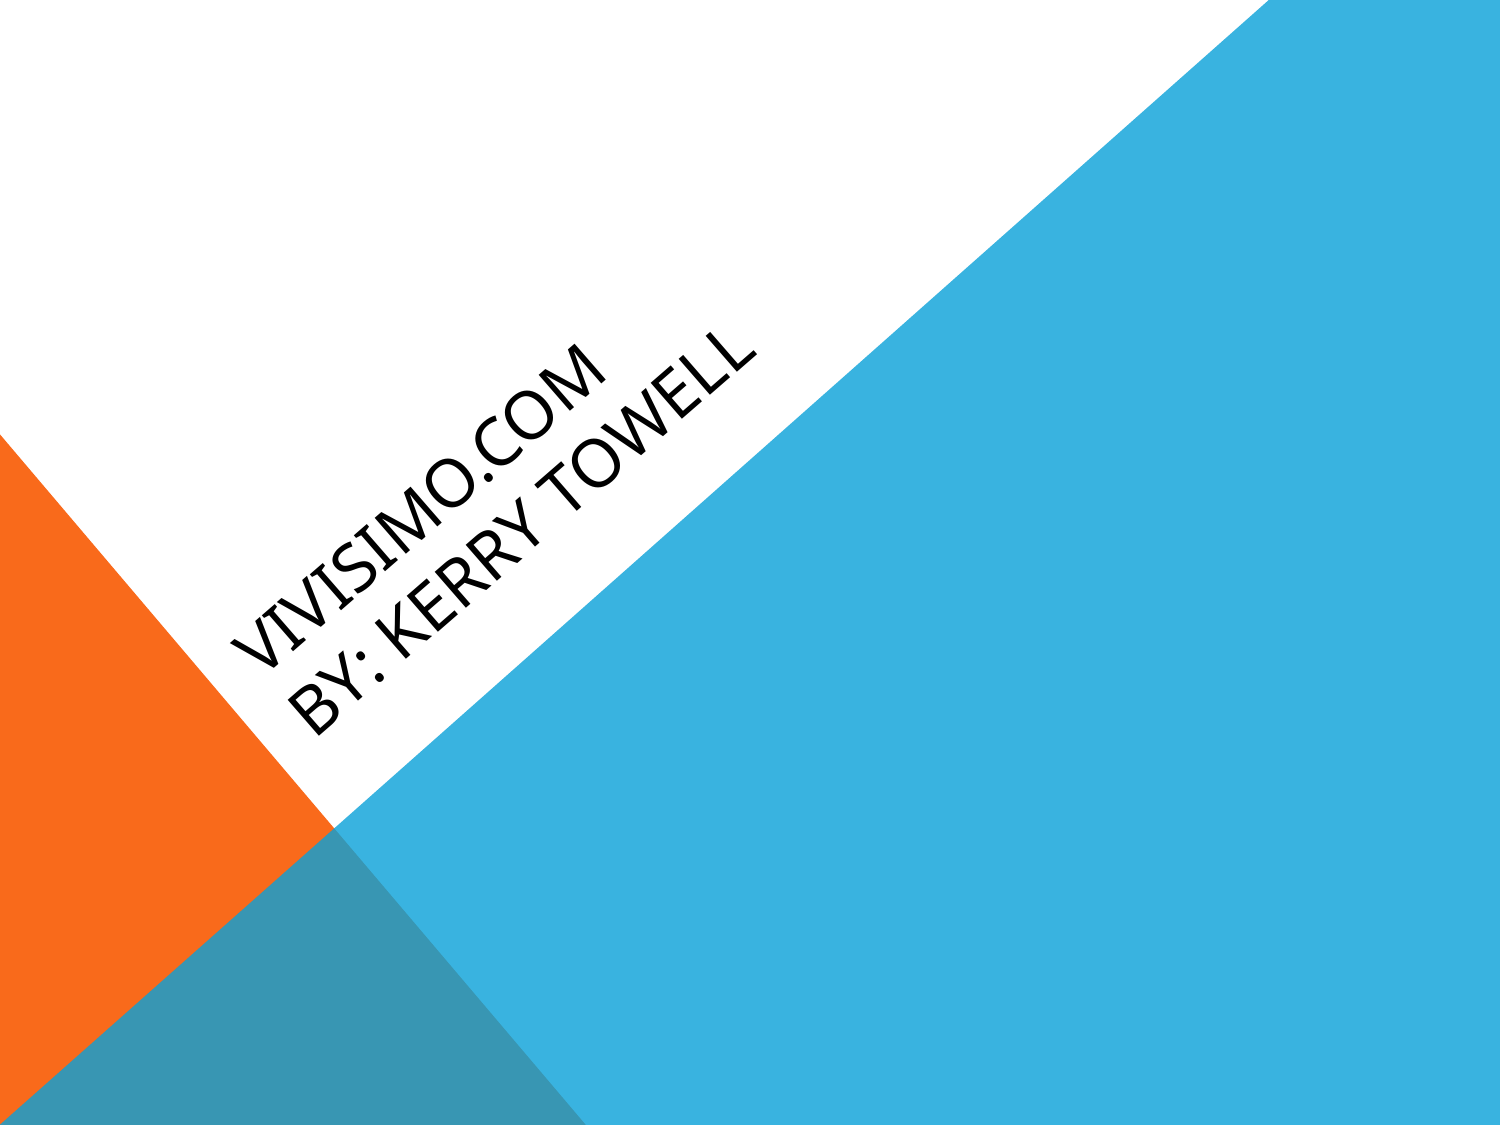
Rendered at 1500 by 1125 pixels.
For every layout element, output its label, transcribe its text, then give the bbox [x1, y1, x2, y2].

title Vivisimo.com By: Kerry Towell [182, 4, 1012, 762]
